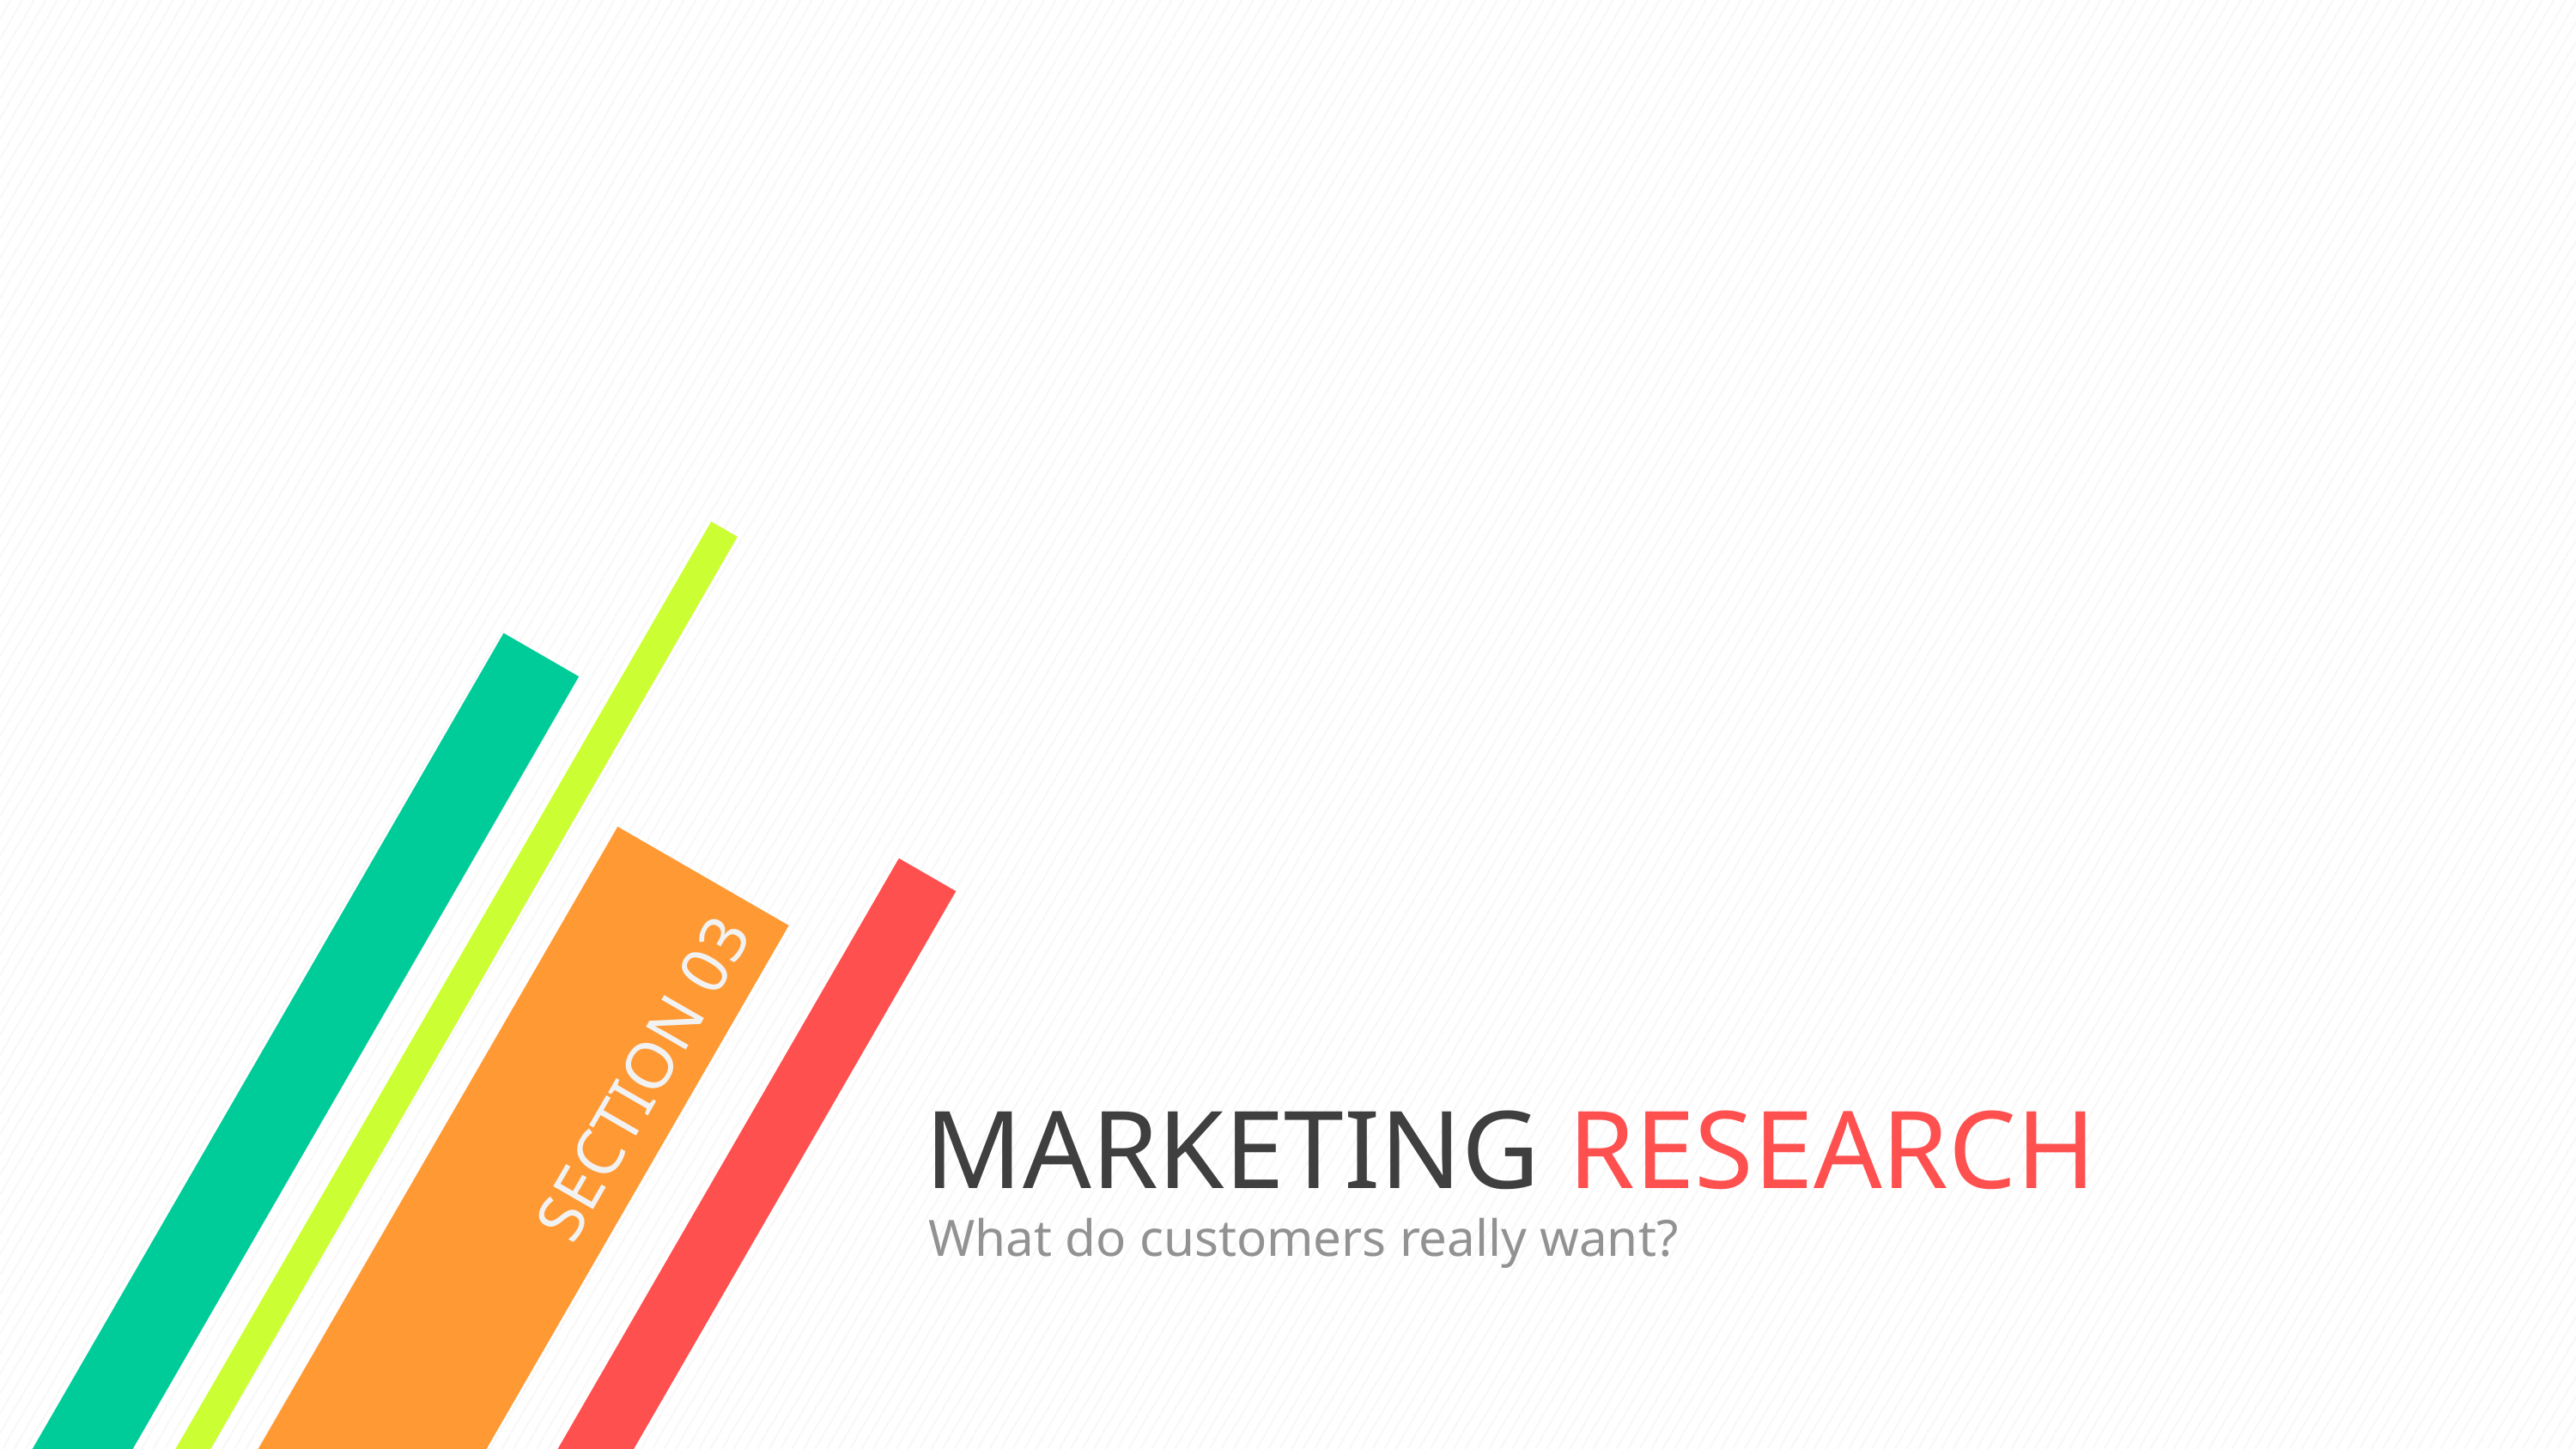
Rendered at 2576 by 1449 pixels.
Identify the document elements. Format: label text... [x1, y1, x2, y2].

list SECTION 03 [367, 876, 786, 1449]
picture [0, 0, 2576, 1449]
subtitle What do customers really want? [905, 1200, 2414, 1373]
title MARKETING RESEARCH [902, 878, 2332, 1222]
